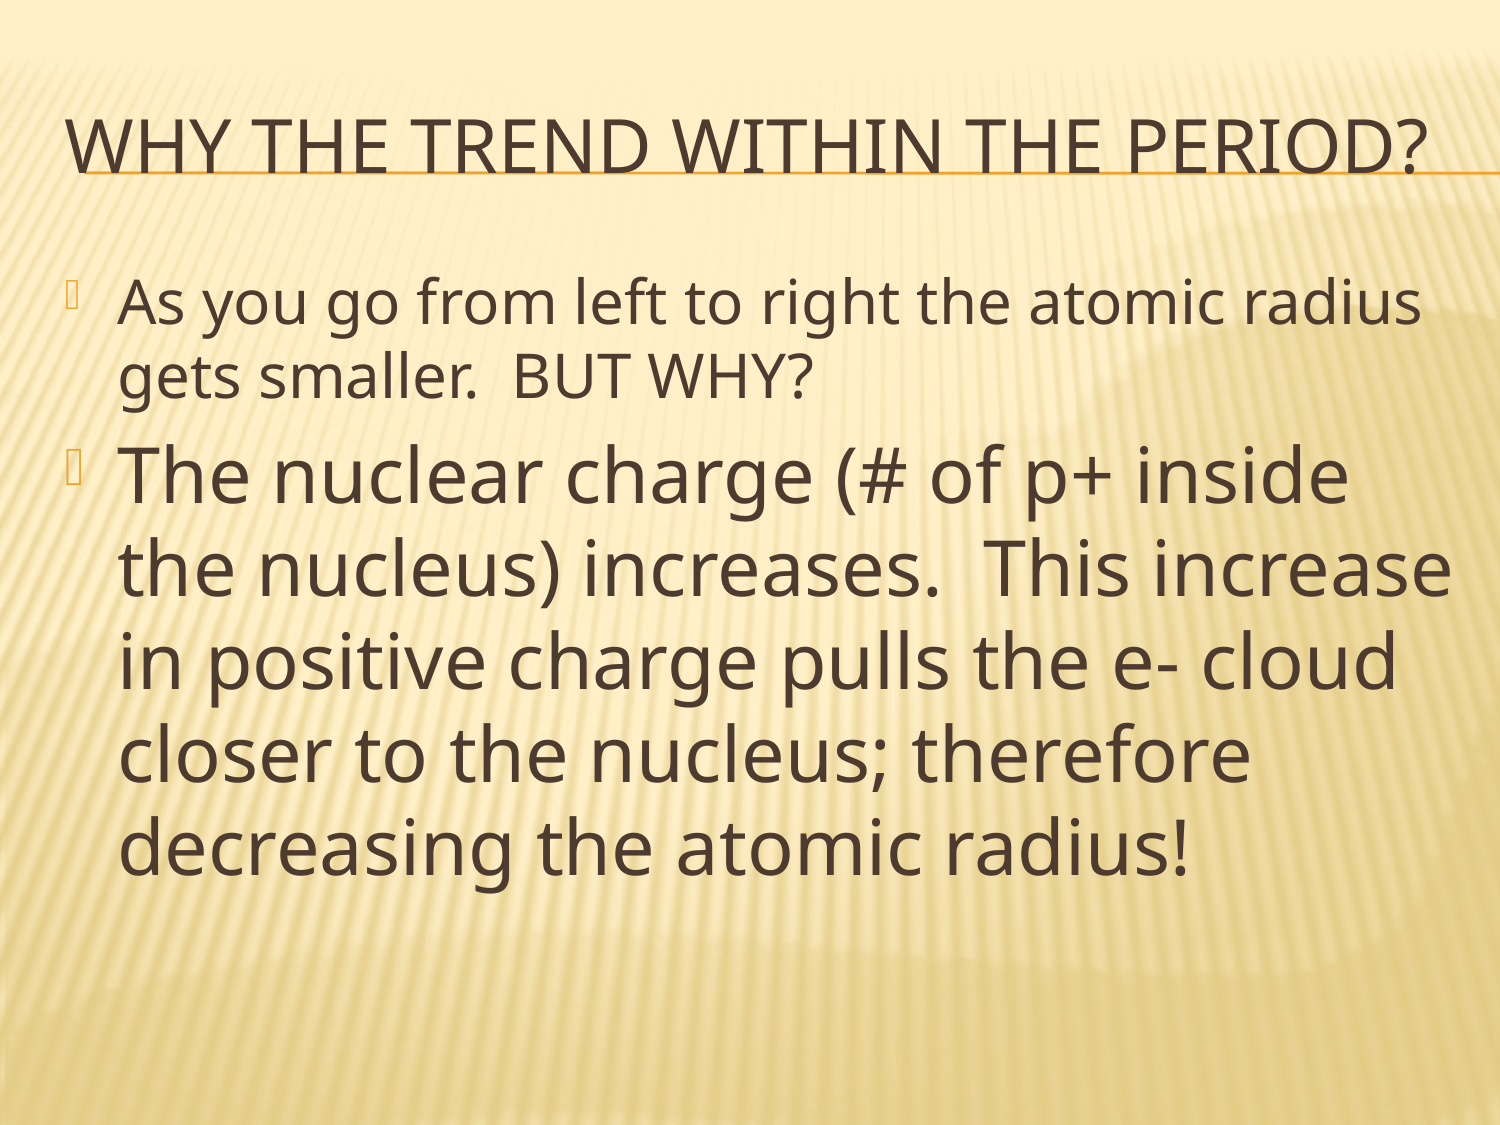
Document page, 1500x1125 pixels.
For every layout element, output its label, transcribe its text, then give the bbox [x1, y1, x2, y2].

title Why the trend within the period? [50, 75, 1475, 213]
list As you go from left to right the atomic radius gets smaller. BUT WHY? The nuclear charge (# of p+ inside the nucleus) increases. This increase in positive charge pulls the e- cloud closer to the nucleus; therefore decreasing the atomic radius! [50, 254, 1475, 998]
